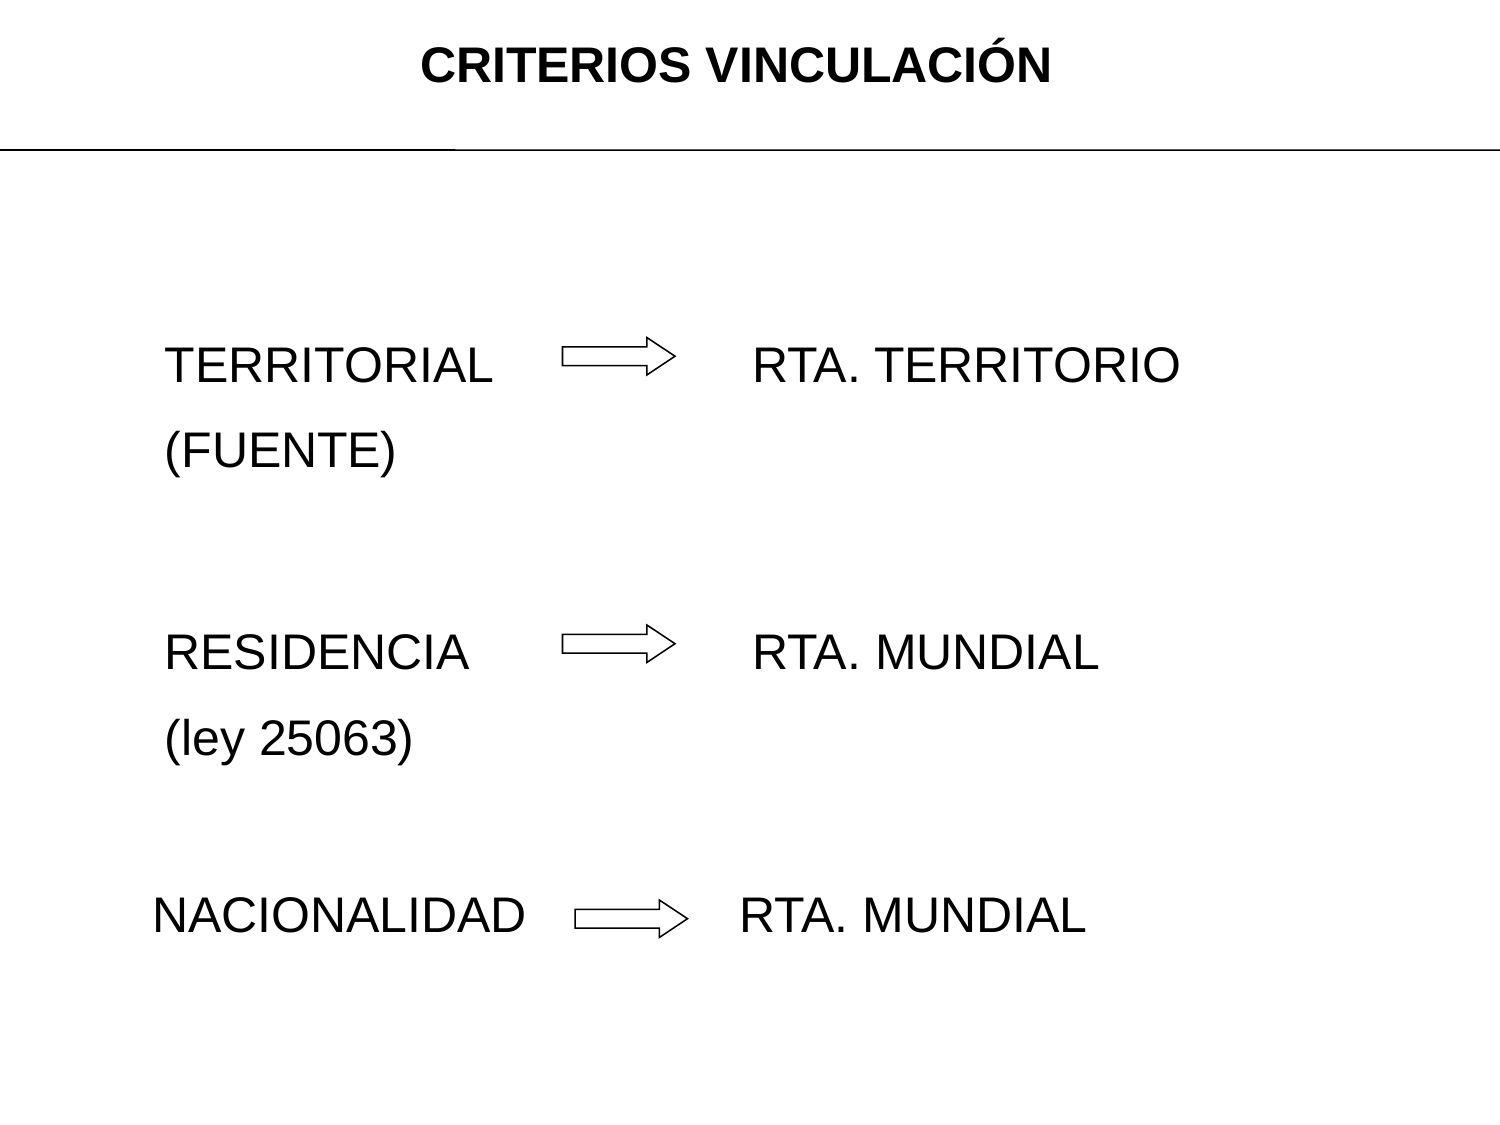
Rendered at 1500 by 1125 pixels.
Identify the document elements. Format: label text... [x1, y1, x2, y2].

text_box TERRITORIAL (FUENTE) [149, 324, 513, 485]
text_box RTA. MUNDIAL [724, 874, 1250, 950]
text_box [562, 337, 676, 376]
text_box RTA. MUNDIAL [737, 612, 1263, 688]
text_box [562, 624, 676, 663]
text_box RTA. TERRITORIO [737, 324, 1263, 400]
text_box [575, 900, 688, 938]
text_box RESIDENCIA (ley 25063) [150, 612, 500, 773]
text_box NACIONALIDAD [137, 874, 613, 950]
text_box CRITERIOS VINCULACIÓN [399, 24, 1088, 100]
